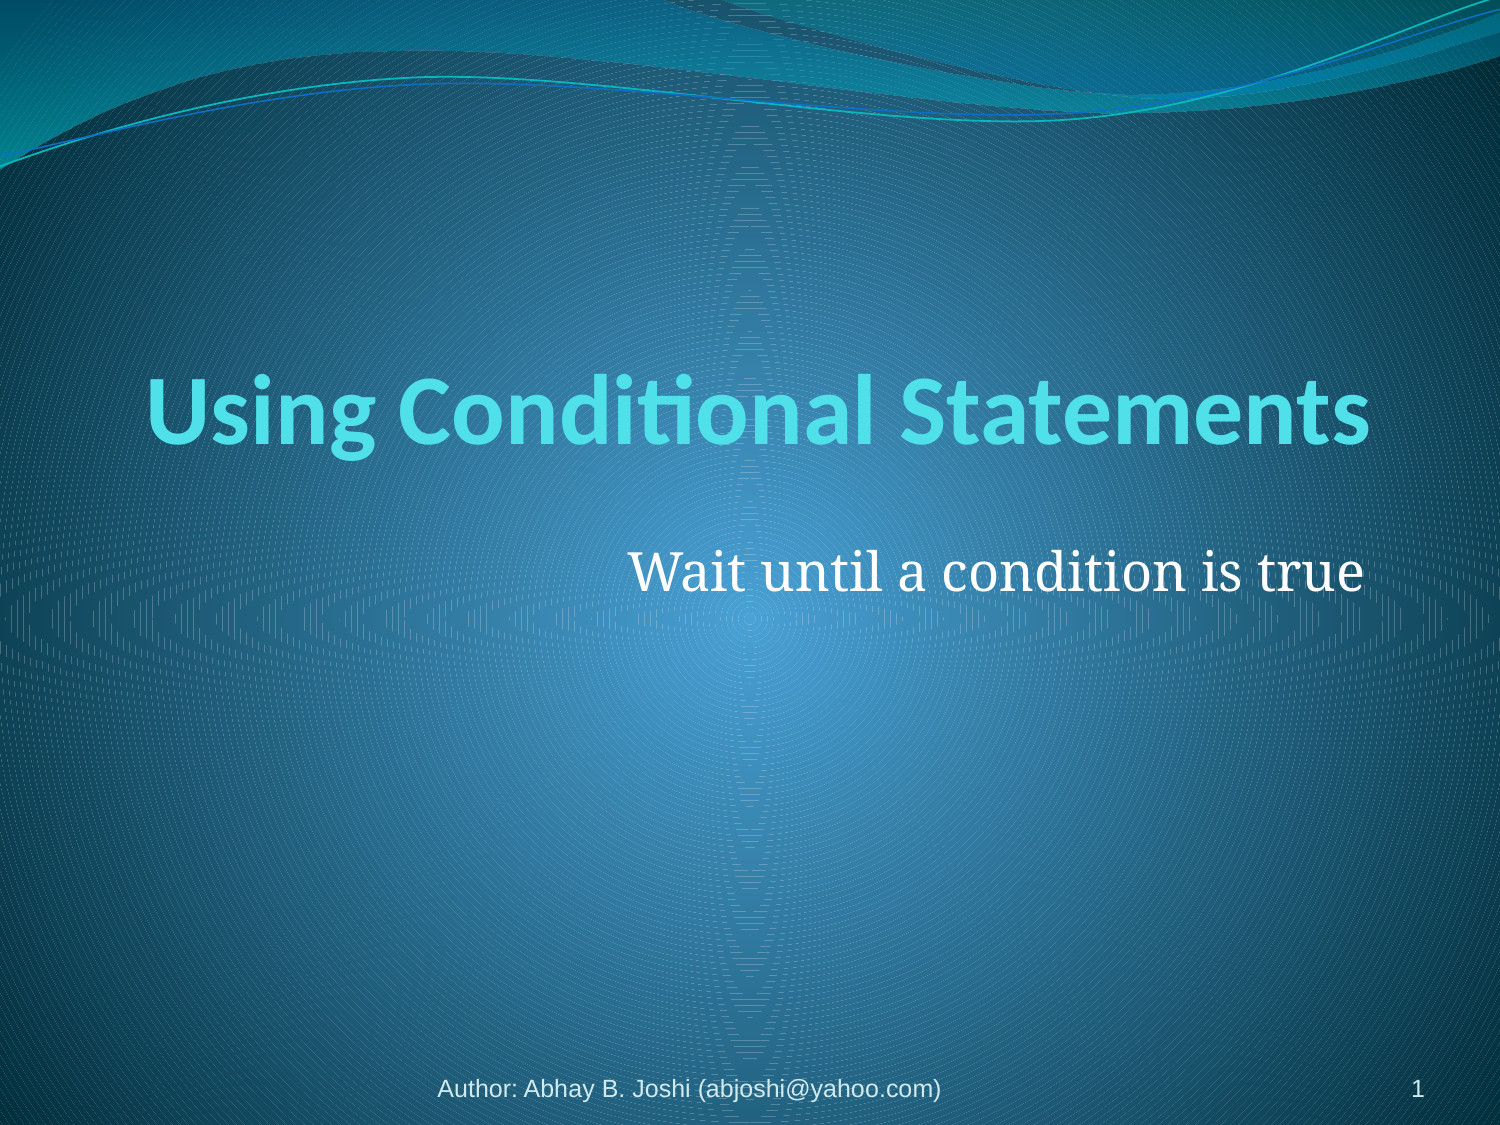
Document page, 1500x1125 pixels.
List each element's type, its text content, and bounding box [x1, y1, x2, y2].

title Using Conditional Statements [87, 224, 1376, 525]
footer Author: Abhay B. Joshi (abjoshi@yahoo.com) [437, 1042, 988, 1103]
subtitle Wait until a condition is true [87, 529, 1376, 818]
slide_number 1 [1299, 1042, 1425, 1103]
